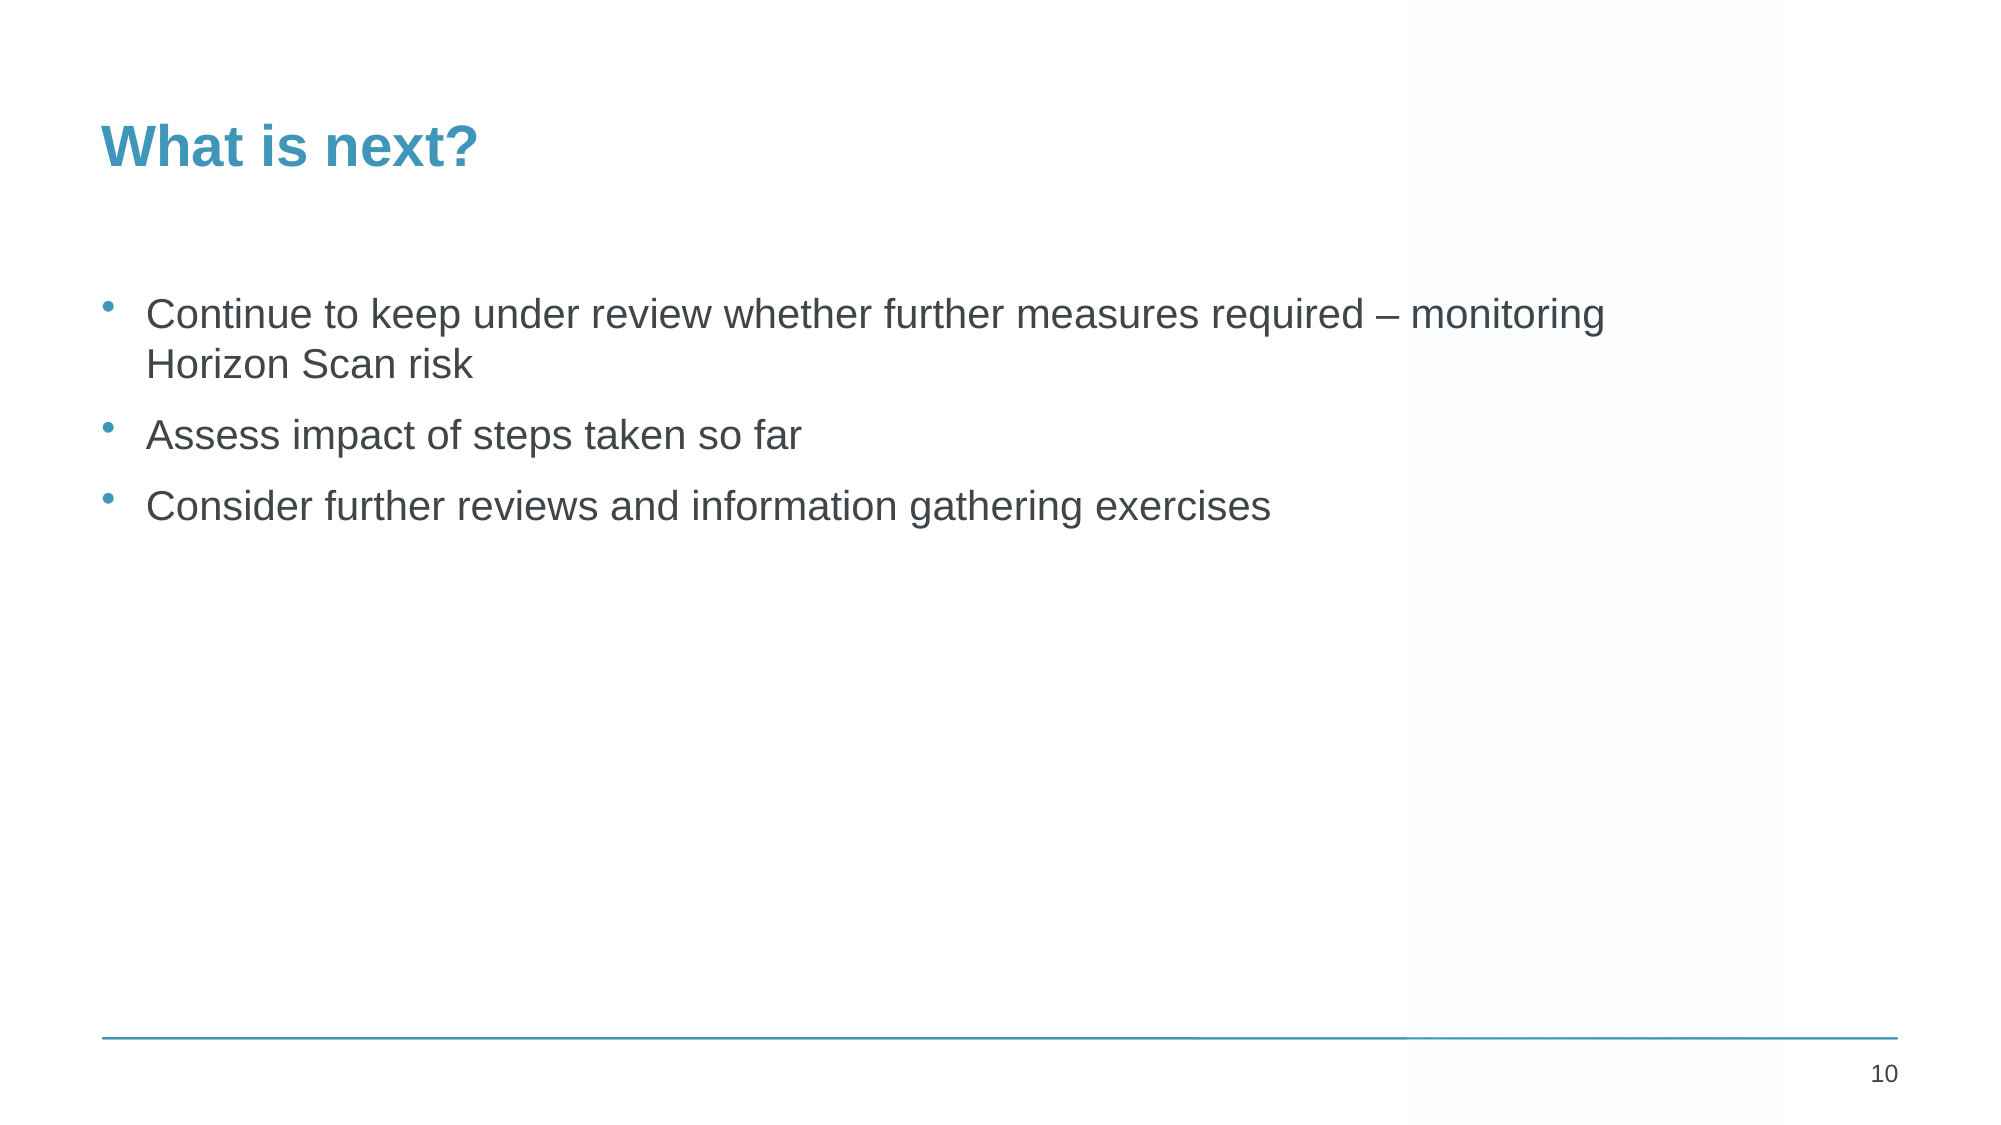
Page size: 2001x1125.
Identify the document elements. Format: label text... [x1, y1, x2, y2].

slide_number 10 [1771, 1050, 1914, 1106]
list Continue to keep under review whether further measures required – monitoring Horizon Scan risk Assess impact of steps taken so far Consider further reviews and information gathering exercises [86, 279, 1764, 1018]
title What is next? [86, 66, 1914, 221]
